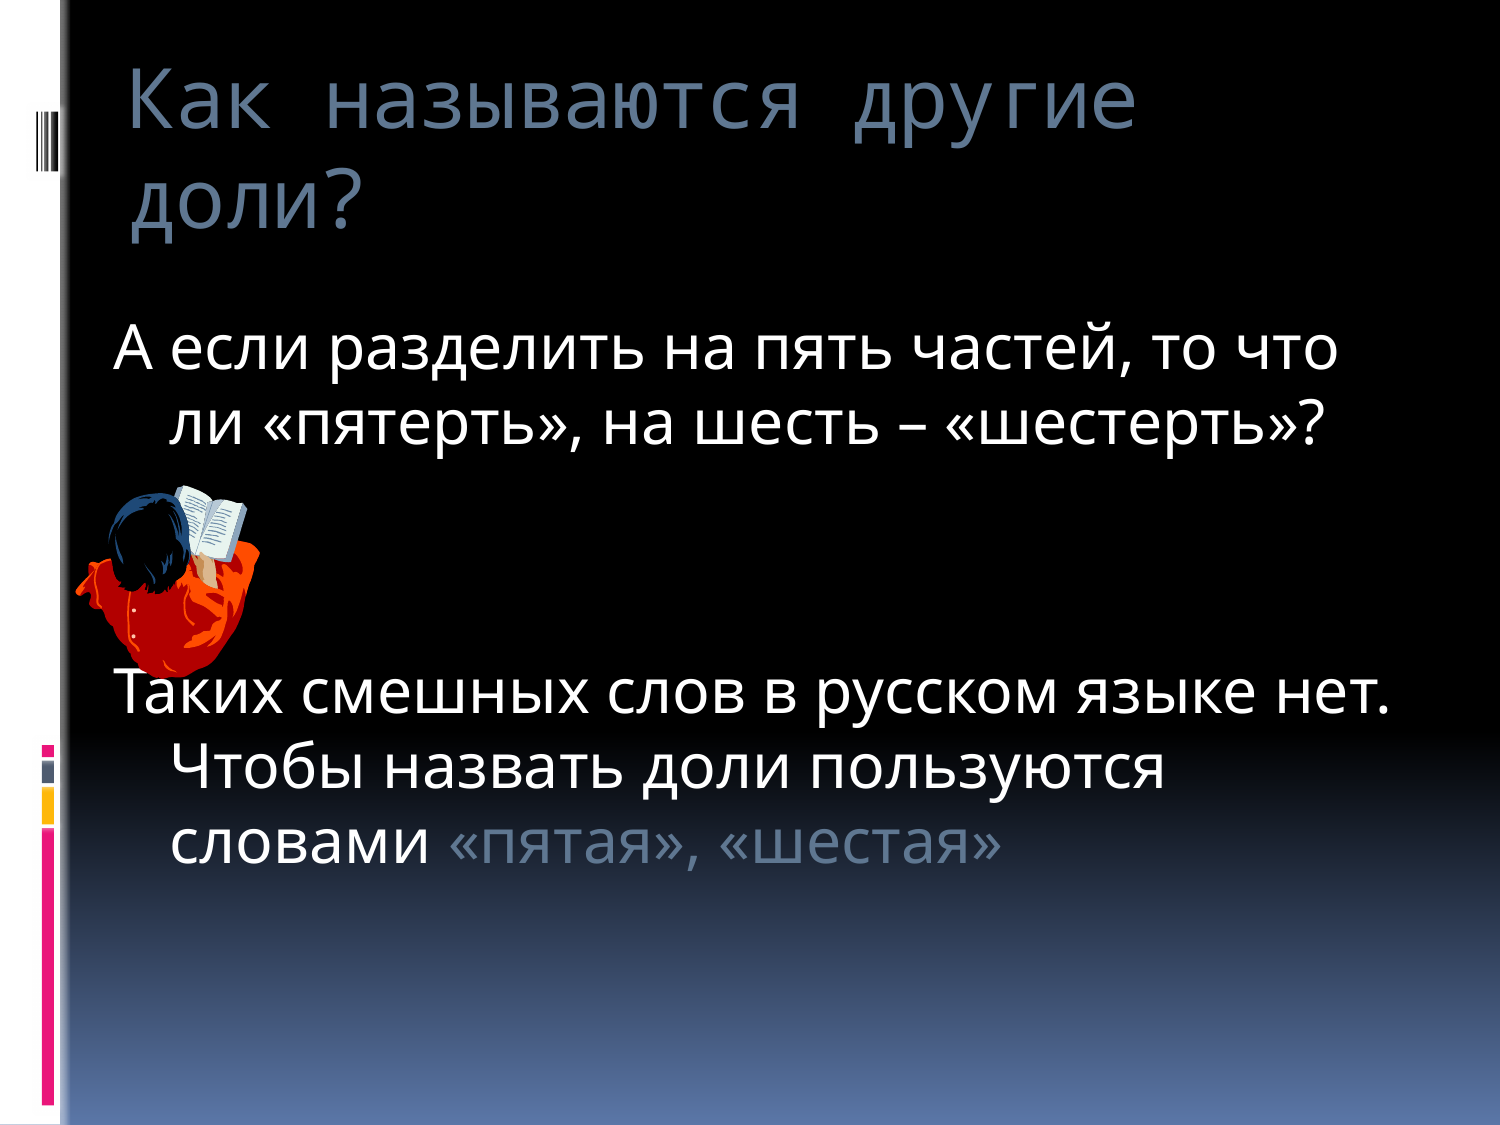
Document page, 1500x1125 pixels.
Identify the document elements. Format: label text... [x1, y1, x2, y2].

list А если разделить на пять частей, то что ли «пятерть», на шесть – «шестерть»? Таких смешных слов в русском языке нет. Чтобы назвать доли пользуются словами «пятая», «шестая» [87, 299, 1413, 1000]
picture [74, 486, 264, 680]
title Как называются другие доли? [112, 37, 1240, 275]
